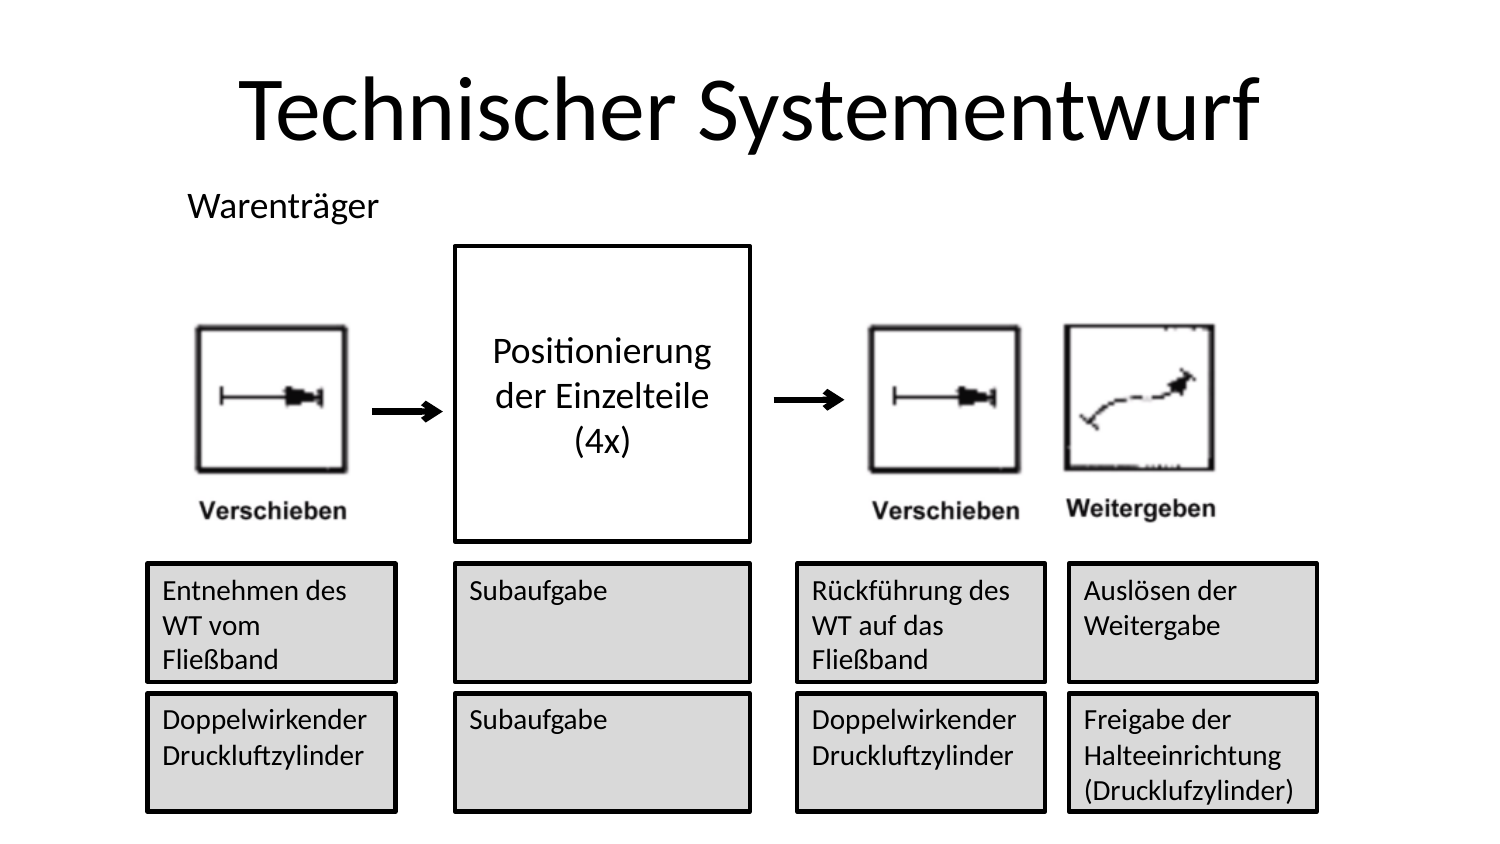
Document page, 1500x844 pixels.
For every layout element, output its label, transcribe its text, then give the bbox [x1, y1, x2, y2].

text_box Subaufgabe [453, 691, 752, 814]
text_box Entnehmen des WT vom Fließband [145, 561, 398, 684]
text_box Rückführung des WT auf das Fließband [795, 561, 1047, 684]
title Technischer Systementwurf [75, 33, 1425, 175]
picture [1056, 315, 1232, 531]
text_box Subaufgabe [453, 561, 752, 684]
text_box Doppelwirkender Druckluftzylinder [145, 691, 398, 814]
text_box Freigabe der Halteeinrichtung (Drucklufzylinder) [1067, 691, 1319, 814]
text_box Auslösen der Weitergabe [1067, 561, 1319, 684]
text_box Doppelwirkender Druckluftzylinder [795, 691, 1047, 814]
picture [182, 316, 366, 532]
text_box Warenträger [172, 173, 395, 234]
text_box Positionierung der Einzelteile (4x) [453, 244, 752, 544]
picture [856, 316, 1039, 532]
